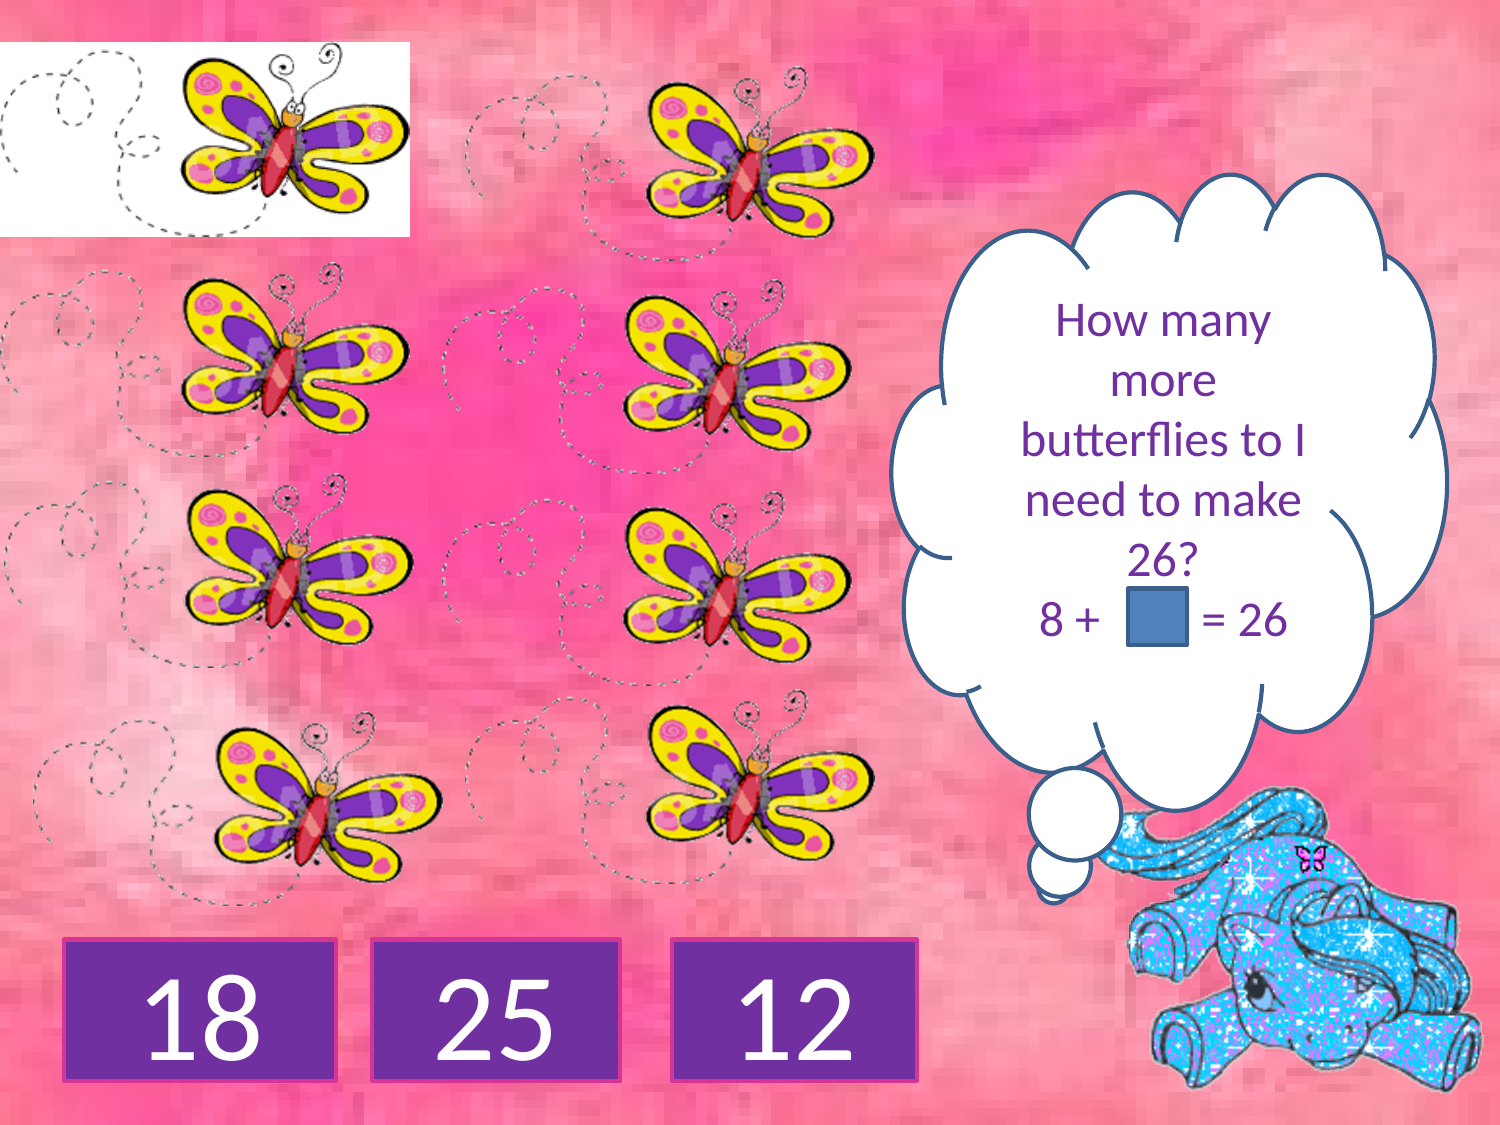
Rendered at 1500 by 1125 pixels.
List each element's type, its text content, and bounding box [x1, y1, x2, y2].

text_box 12 [670, 937, 919, 1083]
text_box [889, 172, 1450, 906]
text_box How many more butterflies to I need to make 26? 8 + = 26 [986, 279, 1341, 655]
text_box [1126, 586, 1189, 647]
text_box 25 [370, 937, 622, 1083]
picture [0, 0, 1500, 1125]
text_box 18 [62, 937, 338, 1083]
